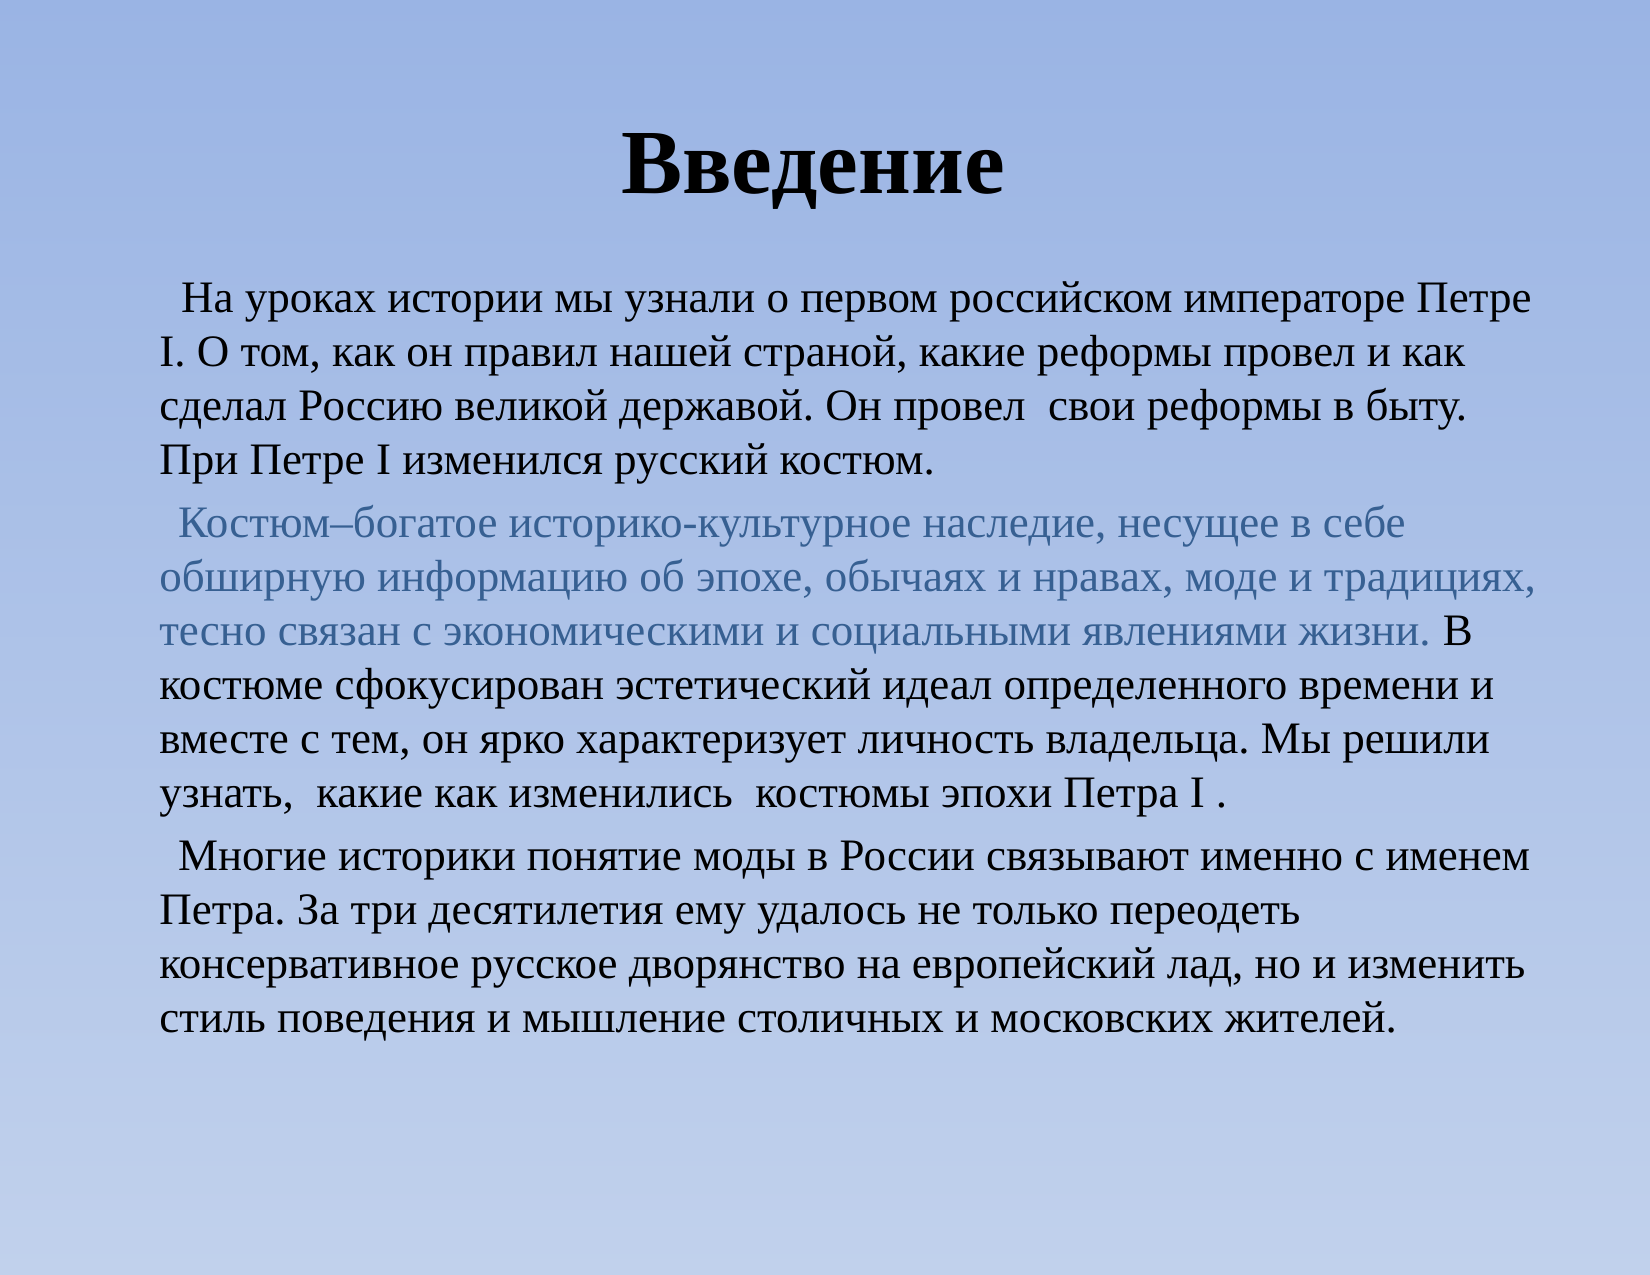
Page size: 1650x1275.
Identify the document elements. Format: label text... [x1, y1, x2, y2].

text_box На уроках истории мы узнали о первом российском императоре Петре I. О том, как он правил нашей страной, какие реформы провел и как сделал Россию великой державой. Он провел свои реформы в быту. При Петре I изменился русский костюм. Костюм–богатое историко-культурное наследие, несущее в себе обширную информацию об эпохе, обычаях и нравах, моде и традициях, тесно связан с экономическими и социальными явлениями жизни. В костюме сфокусирован эстетический идеал определенного времени и вместе с тем, он ярко характеризует личность владельца. Мы решили узнать, какие как изменились костюмы эпохи Петра I . Многие историки понятие моды в России связывают именно с именем Петра. За три десятилетия ему удалось не только переодеть консервативное русское дворянство на европейский лад, но и изменить стиль поведения и мышление столичных и московских жителей. [82, 259, 1568, 1099]
text_box Введение [82, 51, 1568, 259]
